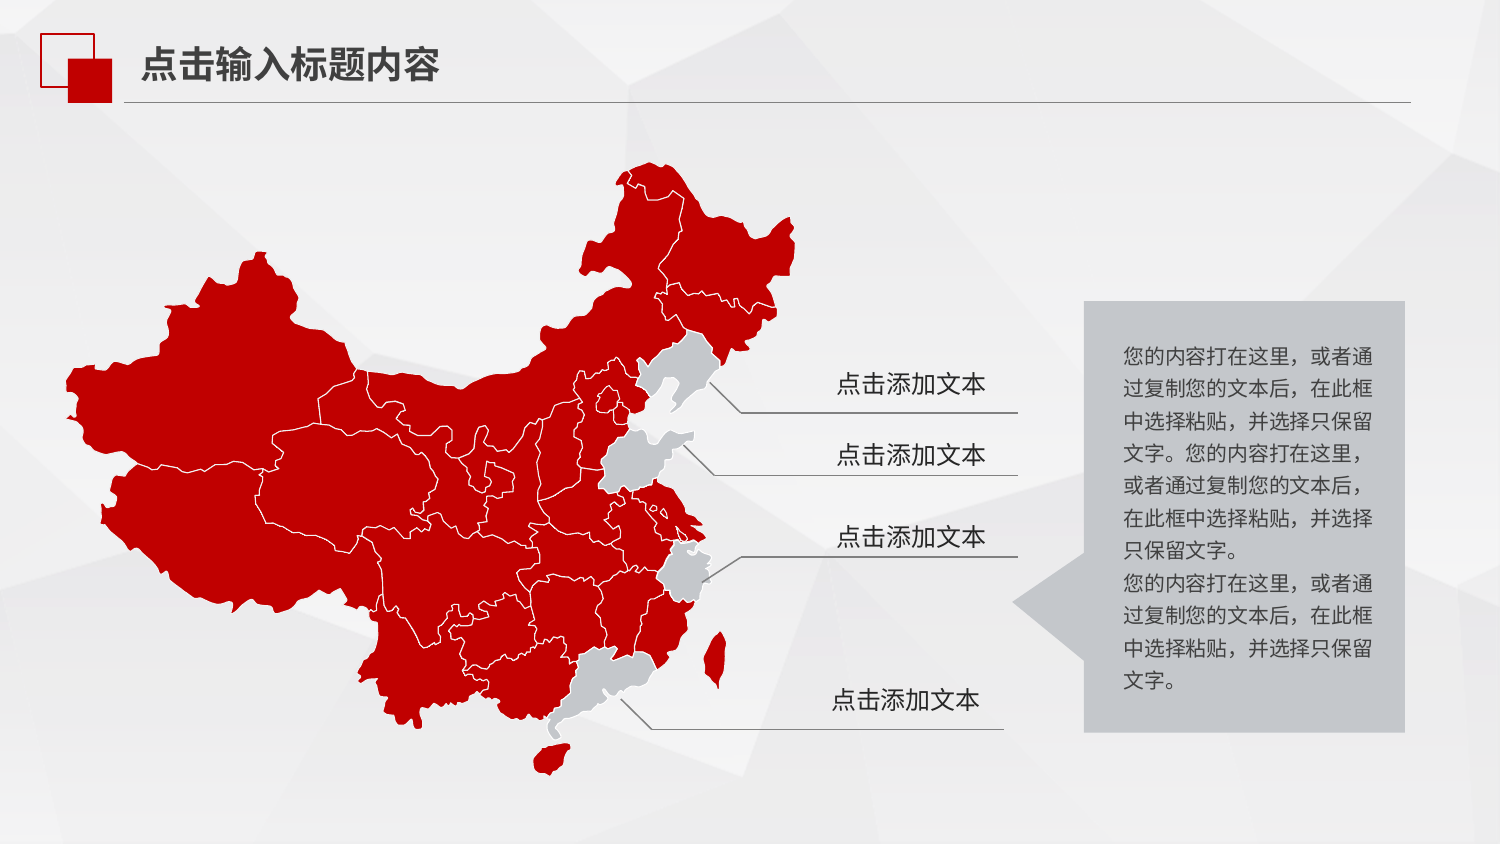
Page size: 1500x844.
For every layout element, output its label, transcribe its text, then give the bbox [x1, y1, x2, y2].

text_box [683, 444, 715, 476]
text_box 点击添加文本 [825, 515, 998, 556]
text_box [701, 557, 741, 583]
picture [0, 0, 1500, 844]
text_box 点击添加文本 [825, 433, 998, 474]
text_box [620, 698, 653, 730]
text_box 您的内容打在这里，或者通过复制您的文本后，在此框中选择粘贴，并选择只保留文字。您的内容打在这里，或者通过复制您的文本后，在此框中选择粘贴，并选择只保留文字。 您的内容打在这里，或者通过复制您的文本后，在此框中选择粘贴，并选择只保留文字。 [1112, 330, 1385, 699]
text_box 点击添加文本 [819, 679, 993, 721]
text_box [1010, 299, 1408, 735]
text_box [709, 382, 741, 414]
text_box 点击输入标题内容 [140, 32, 491, 95]
text_box 点击添加文本 [825, 362, 998, 404]
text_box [64, 161, 796, 777]
